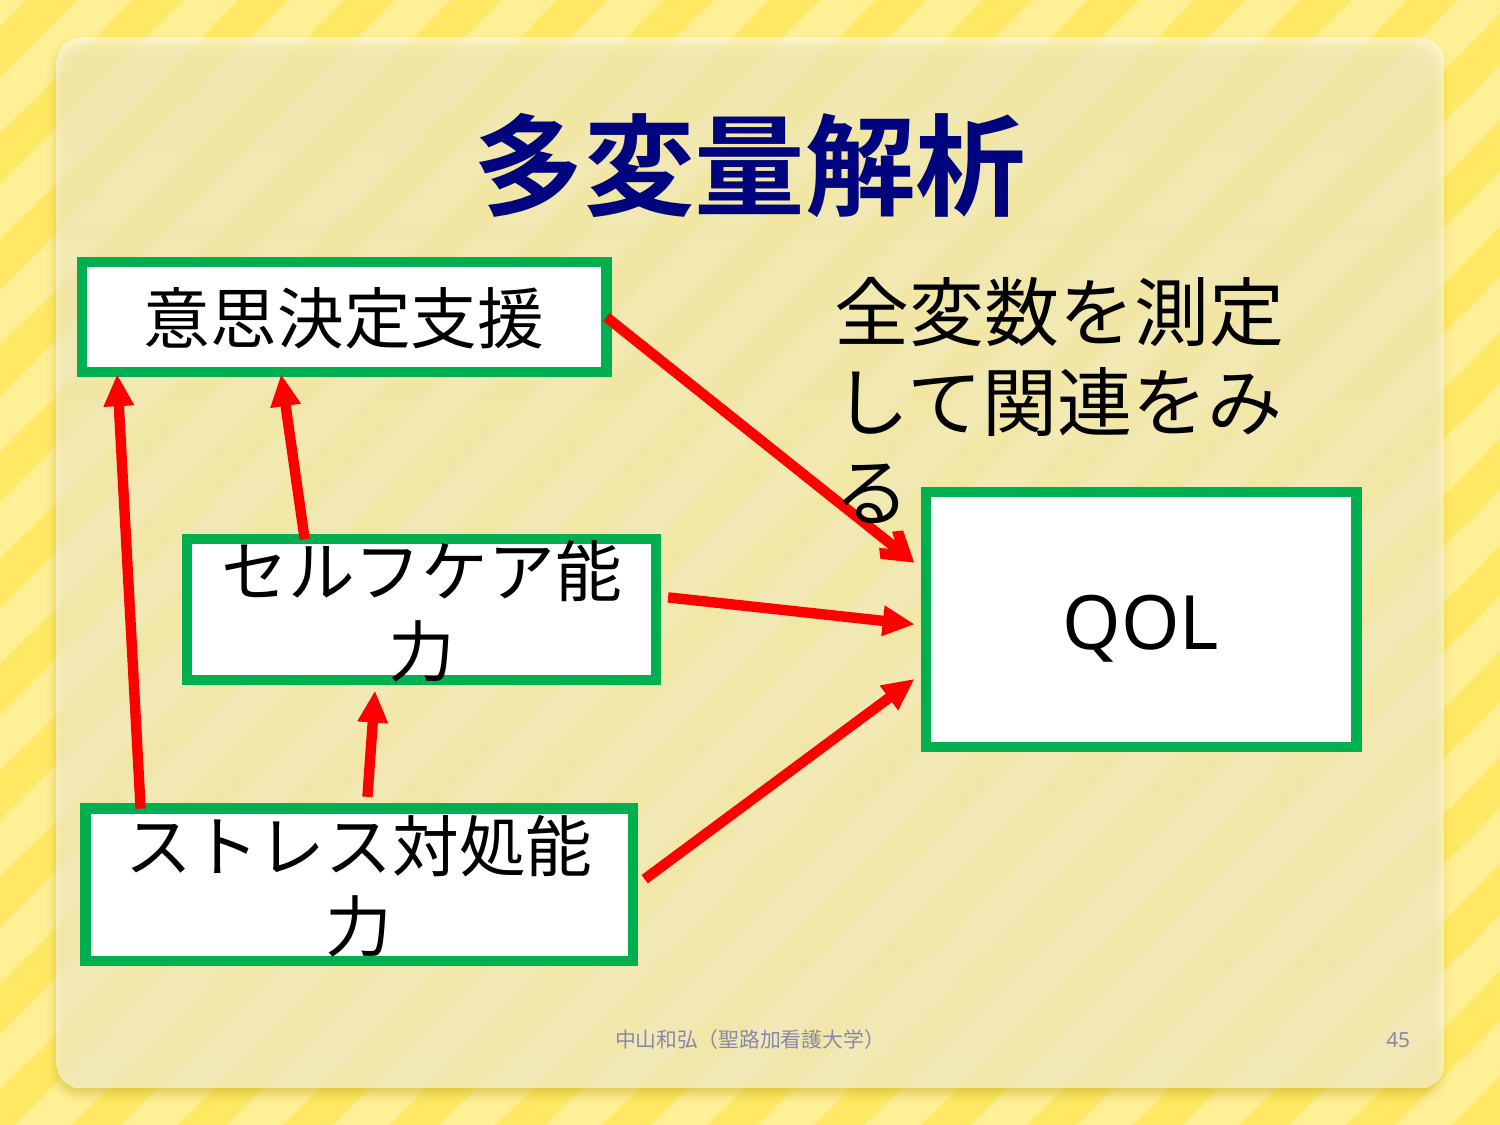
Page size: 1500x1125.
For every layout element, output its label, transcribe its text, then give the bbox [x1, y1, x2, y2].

slide_number 45 [1074, 1019, 1425, 1080]
title 多変量解析 [75, 50, 1425, 238]
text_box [606, 317, 915, 563]
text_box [82, 261, 1357, 962]
text_box ｒ2 [0, 0, 1500, 1125]
footer 中山和弘（聖路加看護大学） [512, 1019, 988, 1080]
